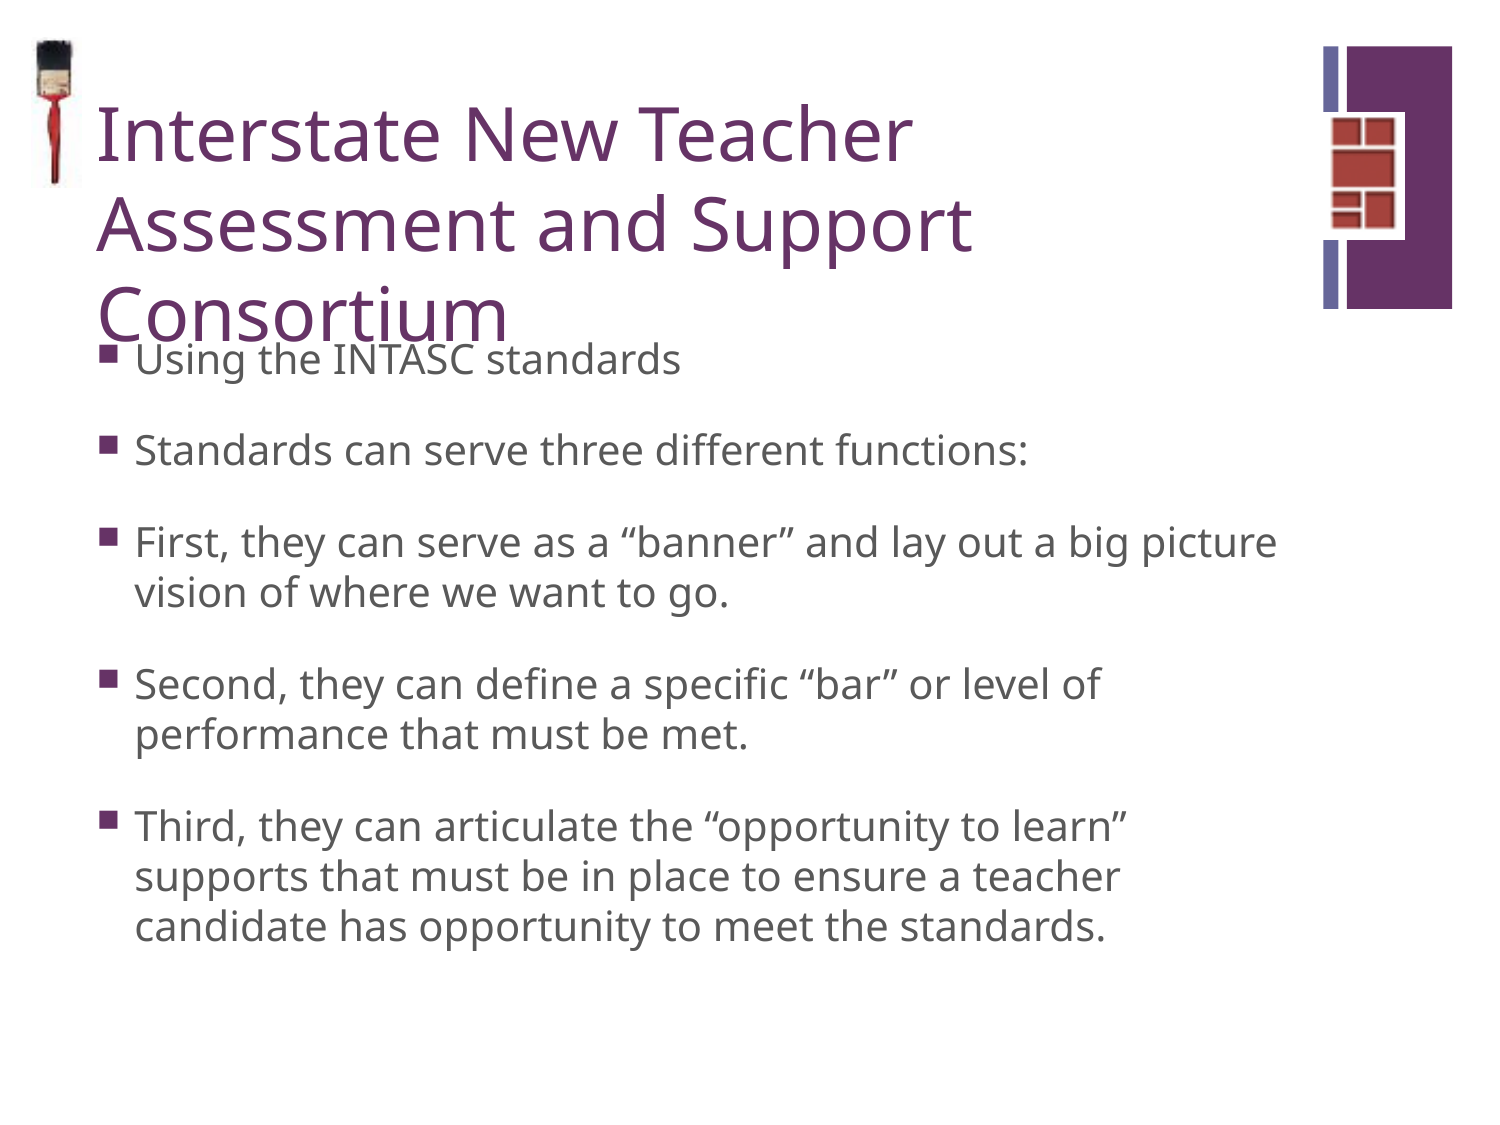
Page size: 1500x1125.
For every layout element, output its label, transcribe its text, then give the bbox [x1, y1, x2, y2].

picture [1320, 111, 1406, 241]
title Interstate New Teacher Assessment and Support Consortium [81, 79, 1363, 263]
list Using the INTASC standards Standards can serve three different functions: First, they can serve as a “banner” and lay out a big picture vision of where we want to go. Second, they can define a specific “bar” or level of performance that must be met. Third, they can articulate the “opportunity to learn” supports that must be in place to ensure a teacher candidate has opportunity to meet the standards. [81, 324, 1322, 1005]
picture [31, 36, 83, 188]
